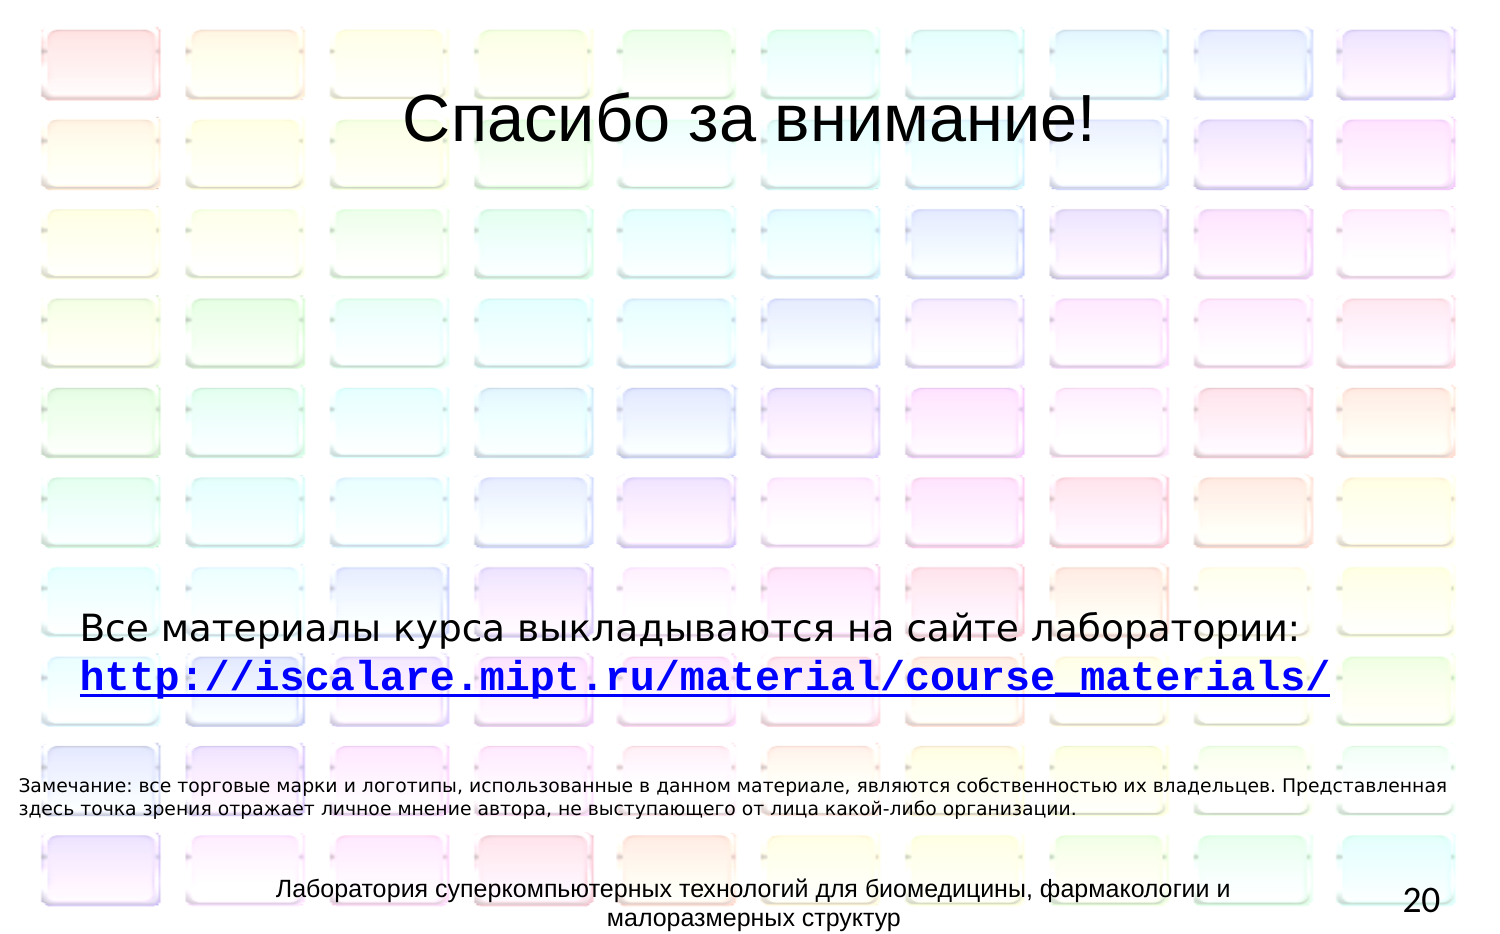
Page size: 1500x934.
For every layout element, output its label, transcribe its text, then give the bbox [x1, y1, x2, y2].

picture [0, 0, 1500, 933]
text_box Лаборатория суперкомпьютерных технологий для биомедицины, фармакологии и малоразмерных структур [171, 864, 1338, 915]
text_box Все материалы курса выкладываются на сайте лаборатории: http://iscalare.mipt.ru/material/course_materials/ [64, 596, 1364, 707]
text_box 20 [1387, 868, 1473, 918]
text_box Спасибо за внимание! [75, 37, 1425, 193]
text_box Замечание: все торговые марки и логотипы, использованные в данном материале, являются собственностью их владельцев. Представленная здесь точка зрения отражает личное мнение автора, не выступающего от лица какой-либо организации. [18, 773, 1497, 845]
